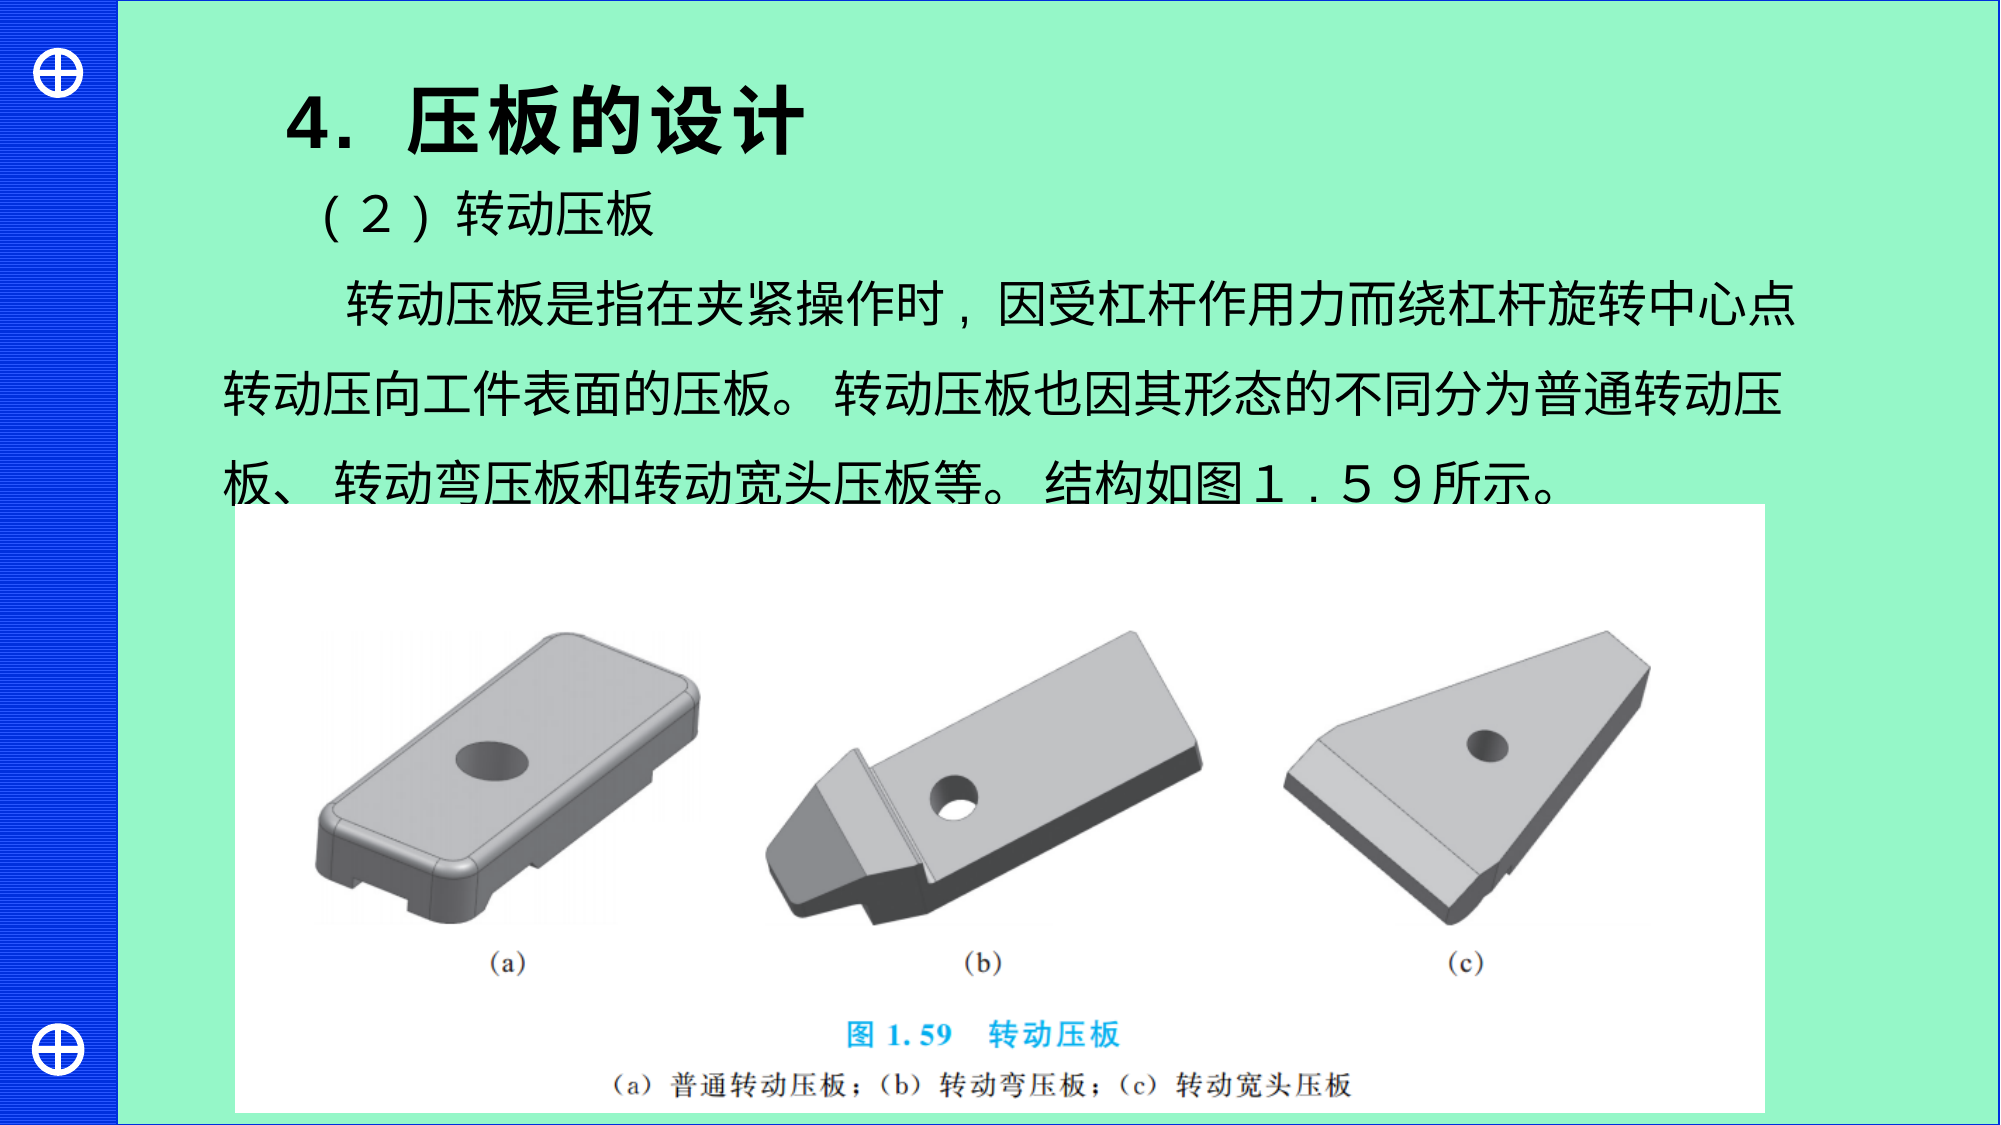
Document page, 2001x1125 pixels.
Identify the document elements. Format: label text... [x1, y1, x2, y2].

picture [235, 504, 1765, 1113]
text_box (２) 转动压板 转动压板是指在夹紧操作时, 因受杠杆作用力而绕杠杆旋转中心点转动压向工件表面的压板。 转动压板也因其形态的不同分为普通转动压板、 转动弯压板和转动宽头压板等。 结构如图１.５９所示。 [207, 144, 1819, 520]
text_box 4. 压板的设计 [163, 50, 1451, 172]
